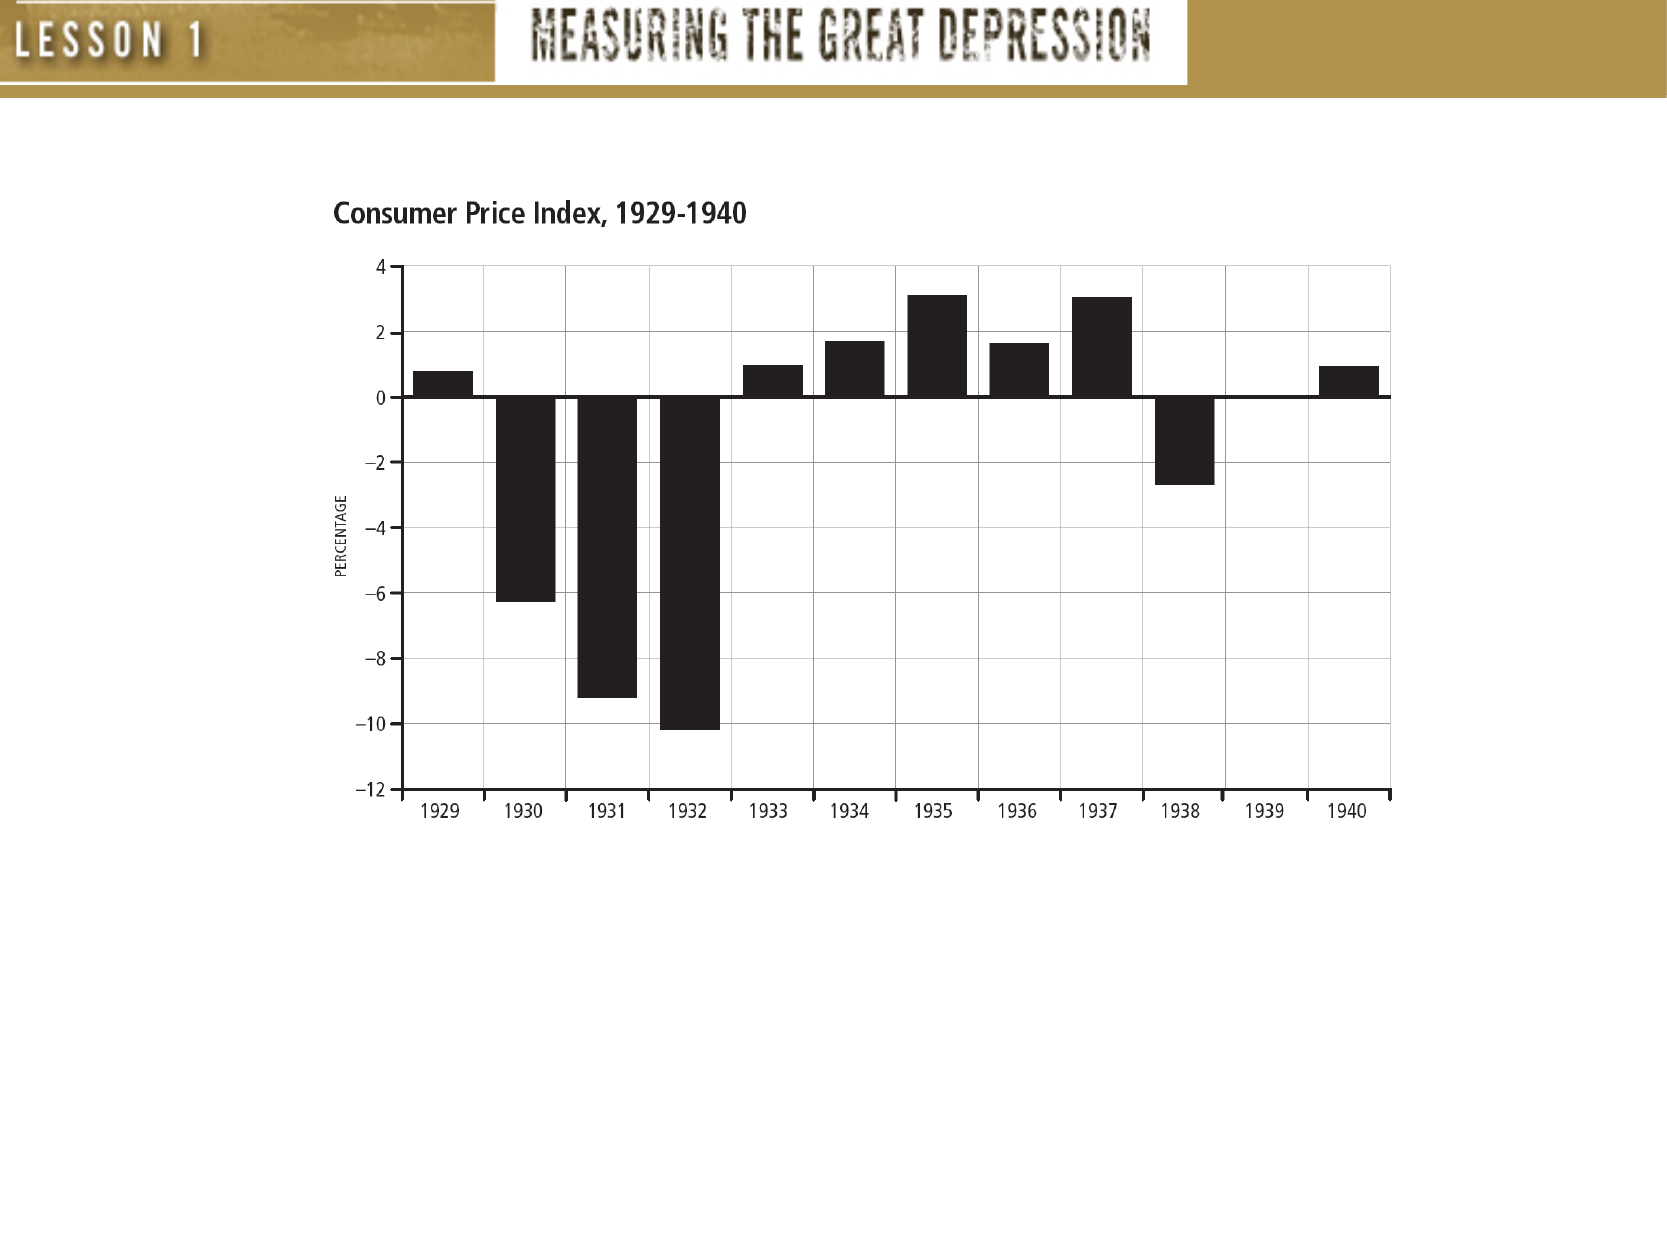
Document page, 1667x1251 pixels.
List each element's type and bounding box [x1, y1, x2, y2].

picture [329, 195, 1398, 825]
picture [0, 0, 1188, 85]
